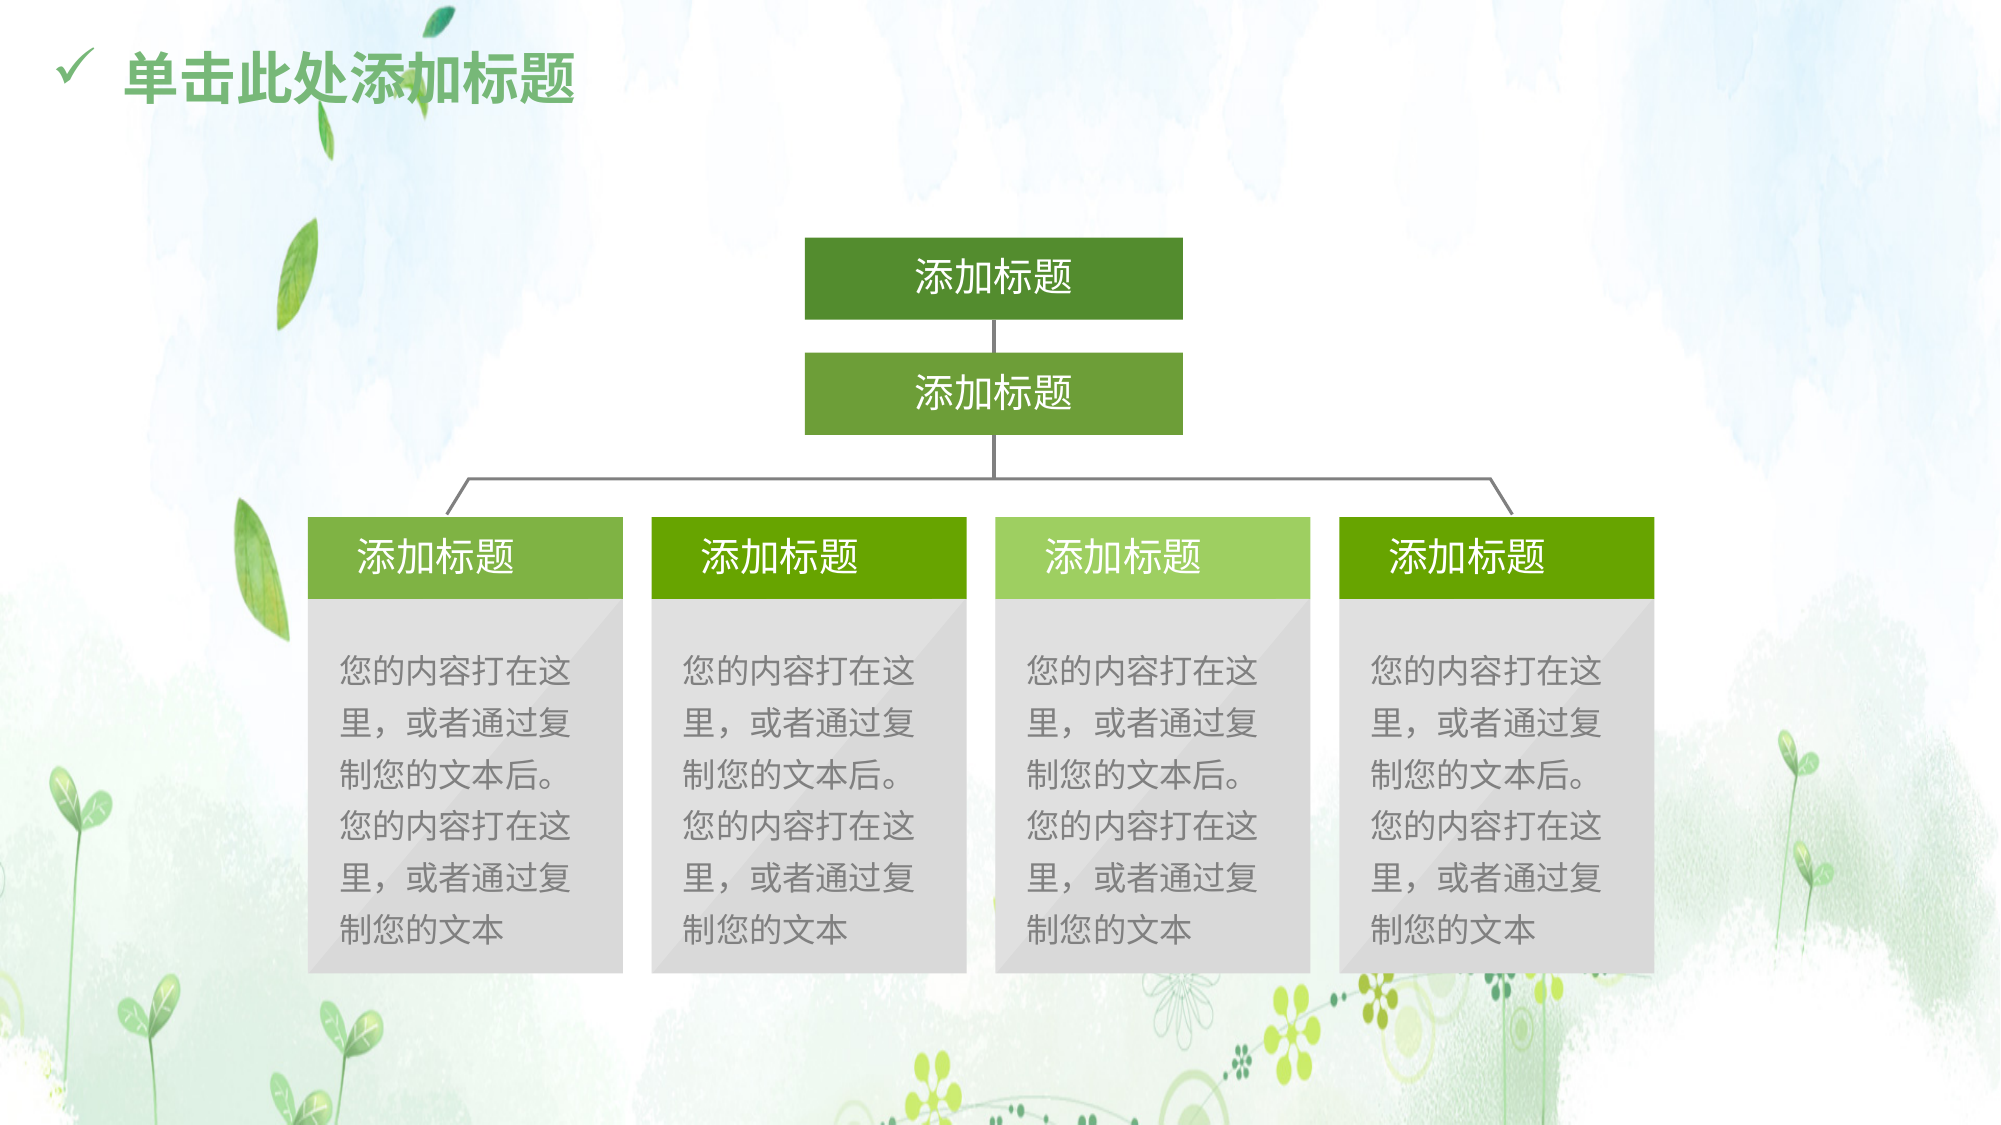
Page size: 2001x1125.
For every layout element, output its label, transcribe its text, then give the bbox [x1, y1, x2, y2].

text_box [1338, 517, 1655, 975]
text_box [651, 517, 967, 975]
picture [0, 0, 2001, 1125]
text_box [995, 517, 1311, 975]
title 单击此处添加标题 [36, 43, 1762, 120]
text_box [307, 517, 623, 975]
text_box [446, 237, 1513, 515]
